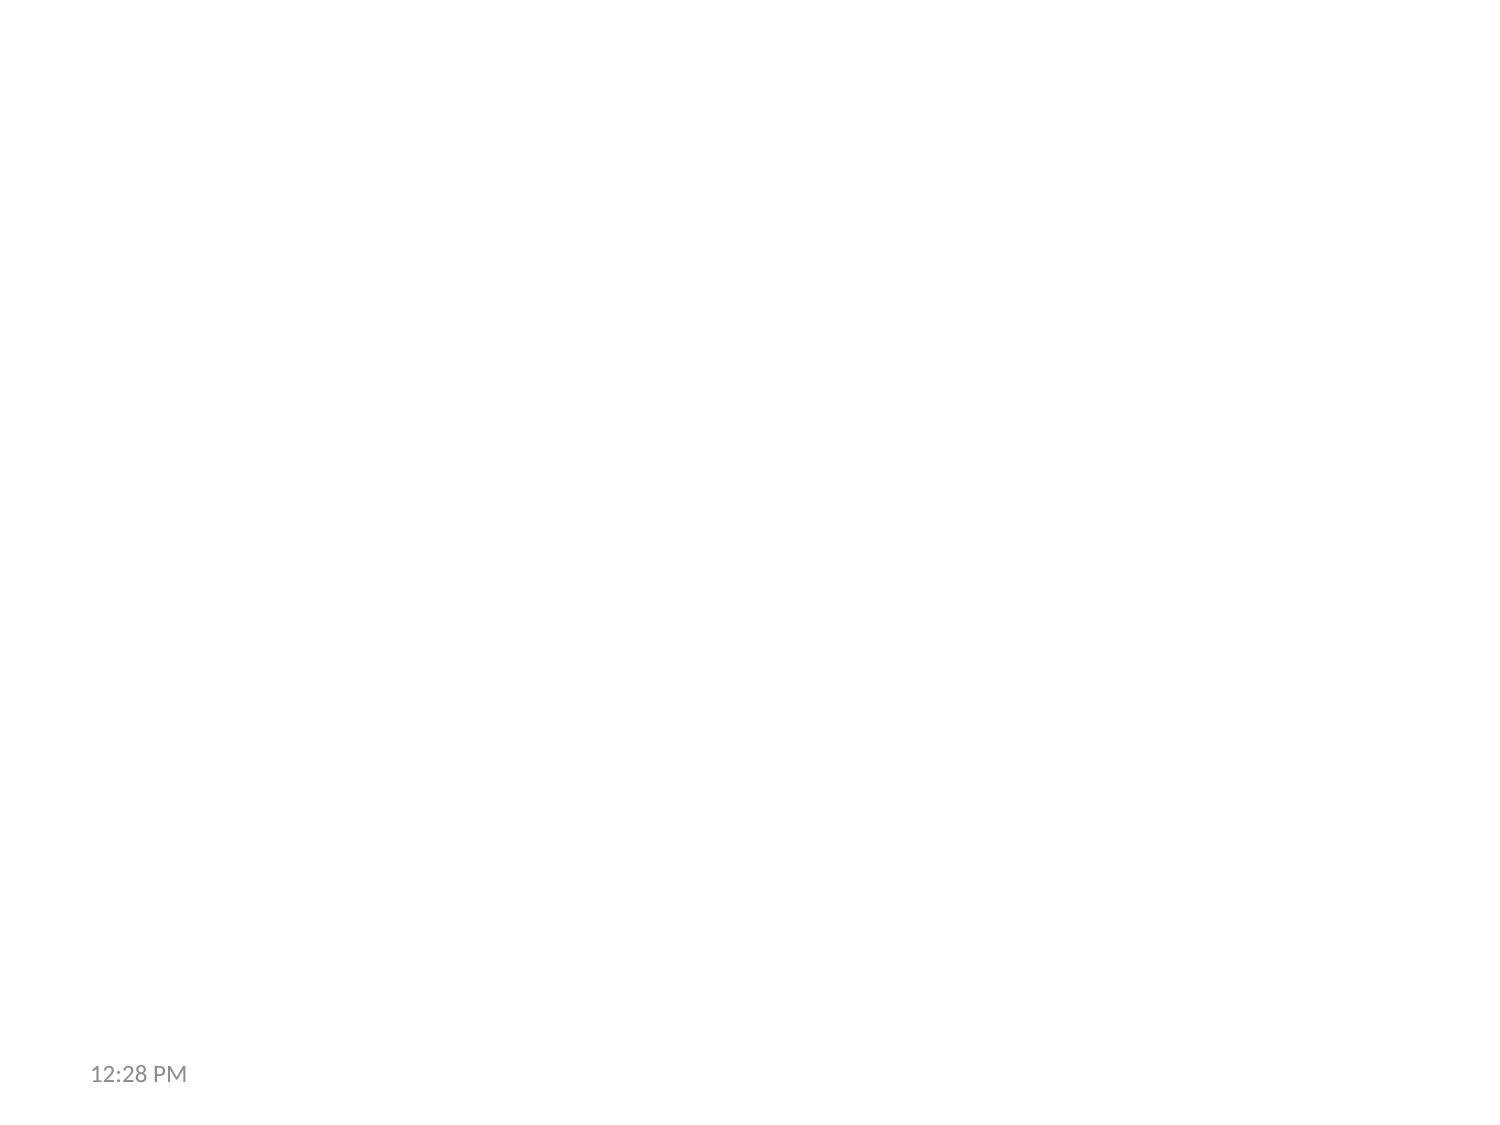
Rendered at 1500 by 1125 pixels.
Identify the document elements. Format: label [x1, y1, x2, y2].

slide_number [75, 1042, 425, 1103]
